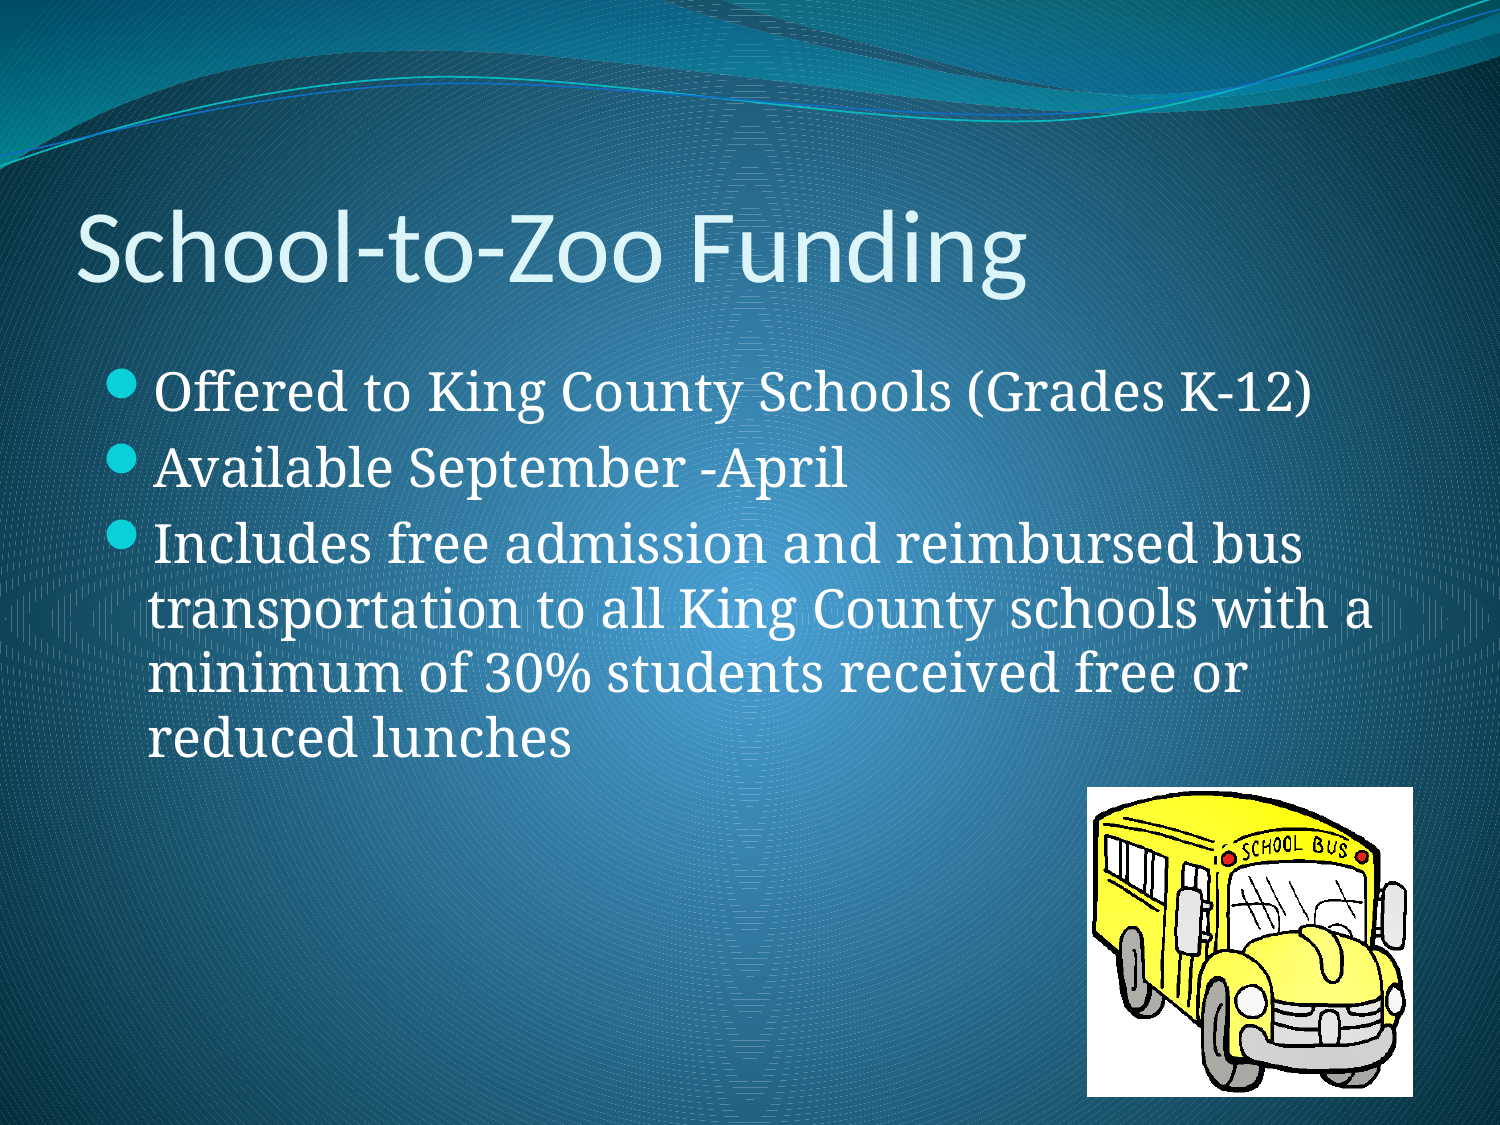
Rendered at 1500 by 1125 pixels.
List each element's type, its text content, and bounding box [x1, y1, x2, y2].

title School-to-Zoo Funding [75, 115, 1425, 303]
picture [1087, 787, 1413, 1097]
list Offered to King County Schools (Grades K-12) Available September -April Includes free admission and reimbursed bus transportation to all King County schools with a minimum of 30% students received free or reduced lunches [87, 350, 1413, 833]
